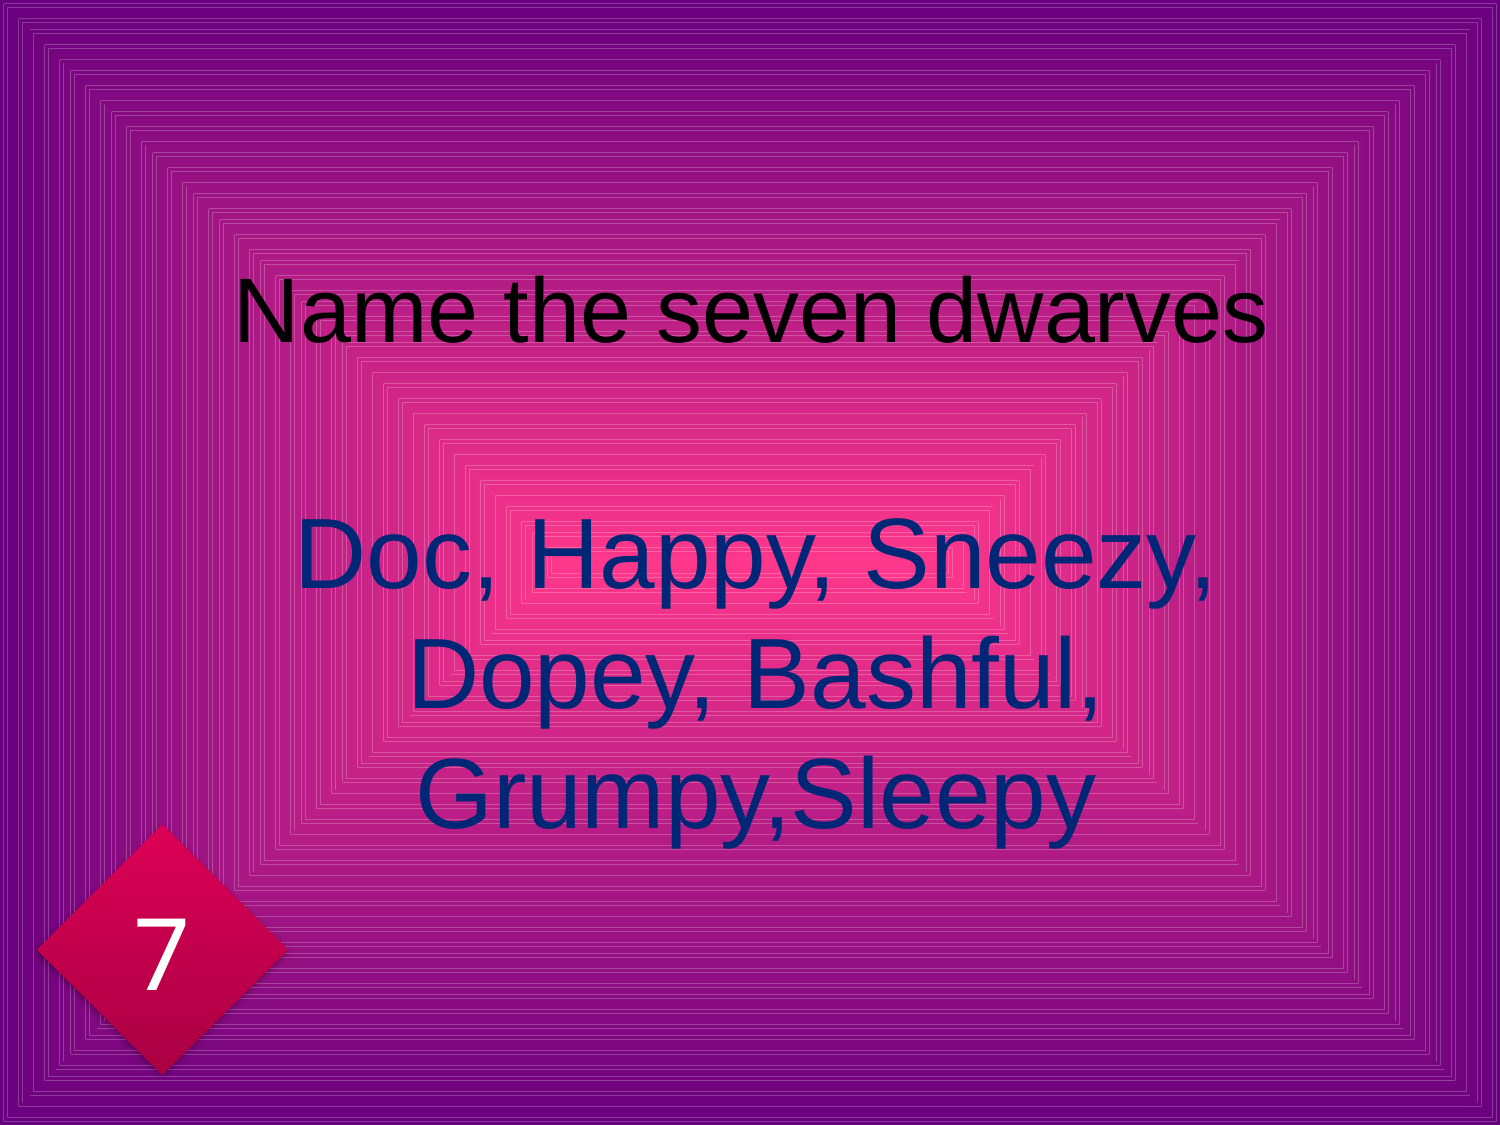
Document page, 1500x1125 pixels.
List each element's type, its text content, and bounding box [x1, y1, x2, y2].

text_box 7 [37, 838, 288, 1075]
text_box Doc, Happy, Sneezy, Dopey, Bashful, Grumpy,Sleepy [112, 500, 1400, 838]
title Name the seven dwarves [112, 137, 1401, 476]
